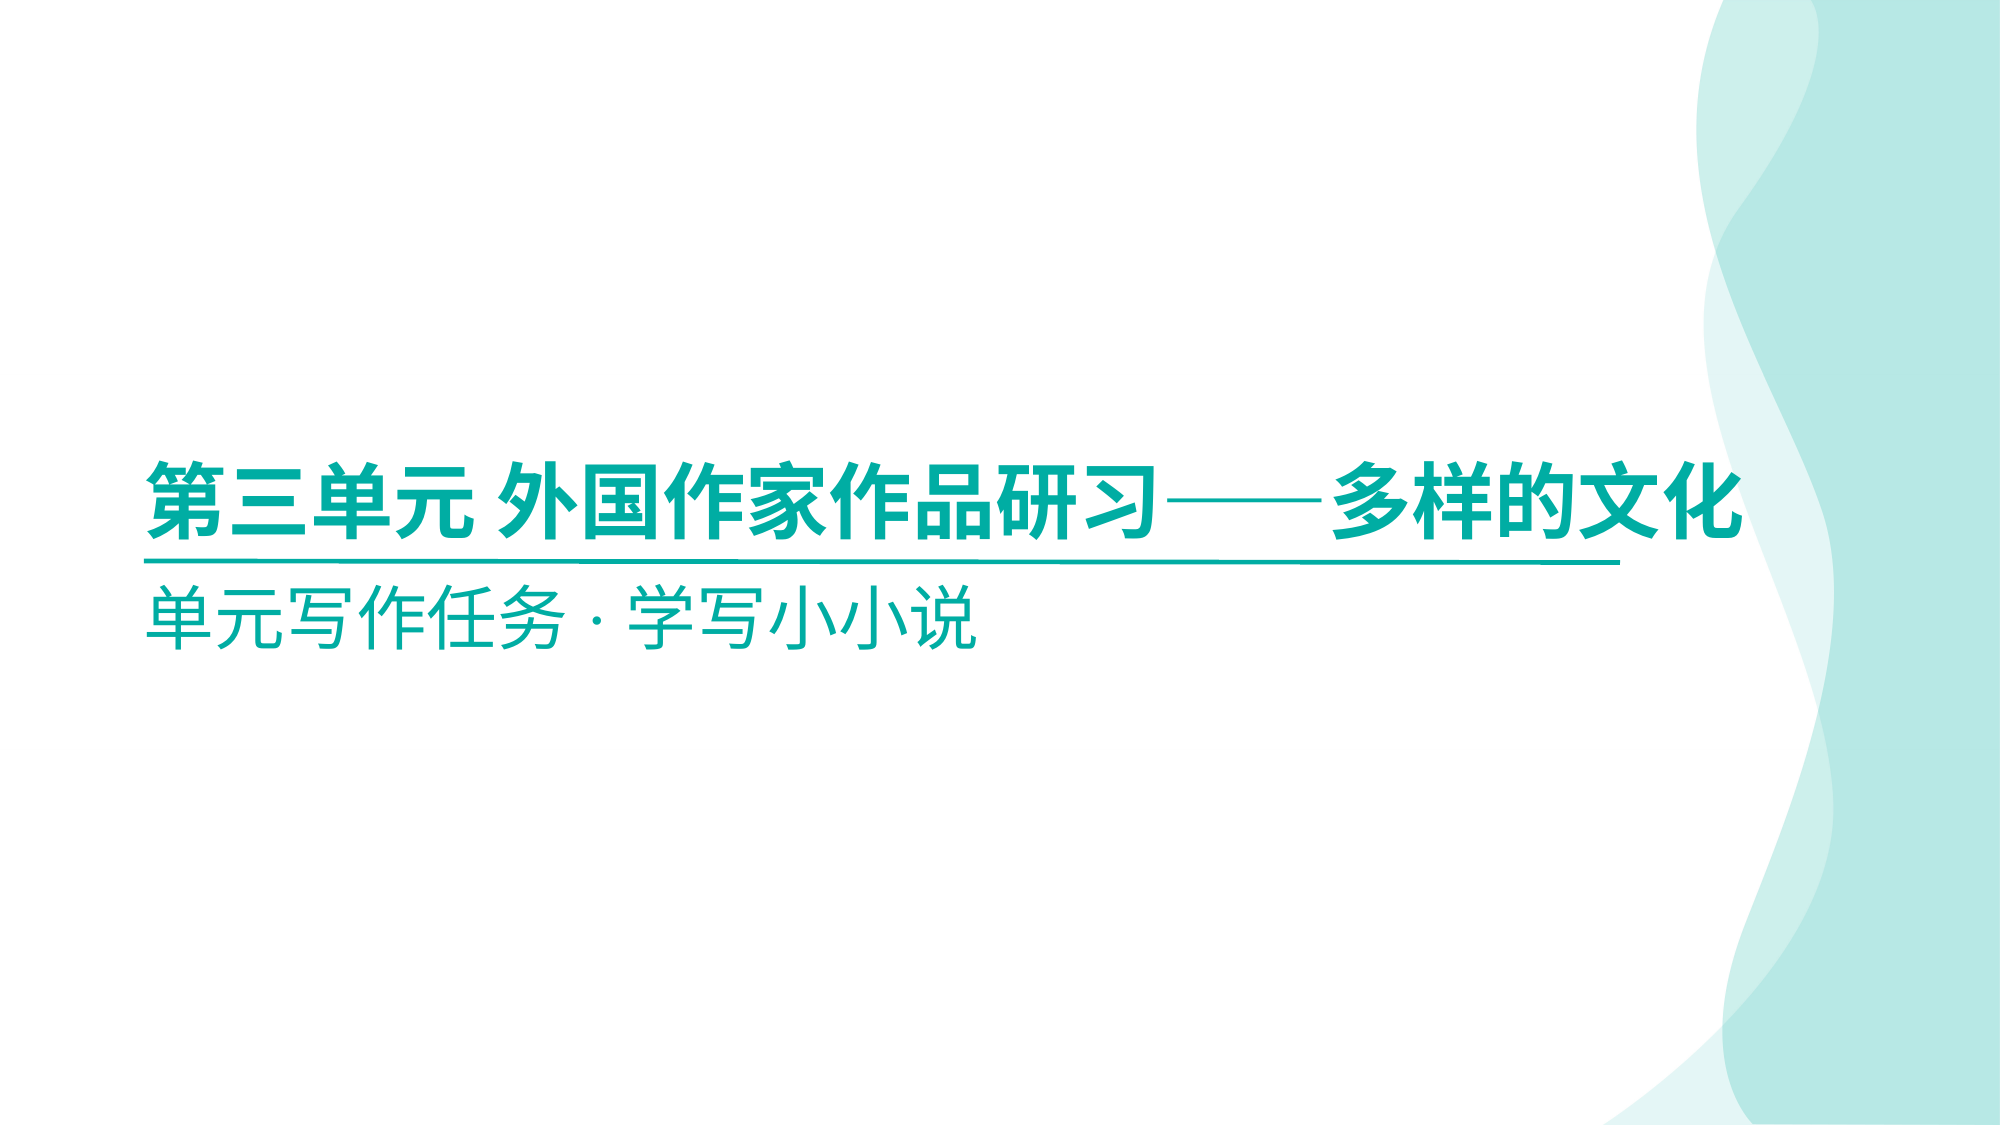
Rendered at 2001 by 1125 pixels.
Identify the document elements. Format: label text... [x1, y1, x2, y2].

picture [0, 0, 2000, 1125]
text_box 第三单元 外国作家作品研习——多样的文化 [143, 430, 1946, 549]
text_box 单元写作任务·学写小小说 [143, 572, 1946, 744]
